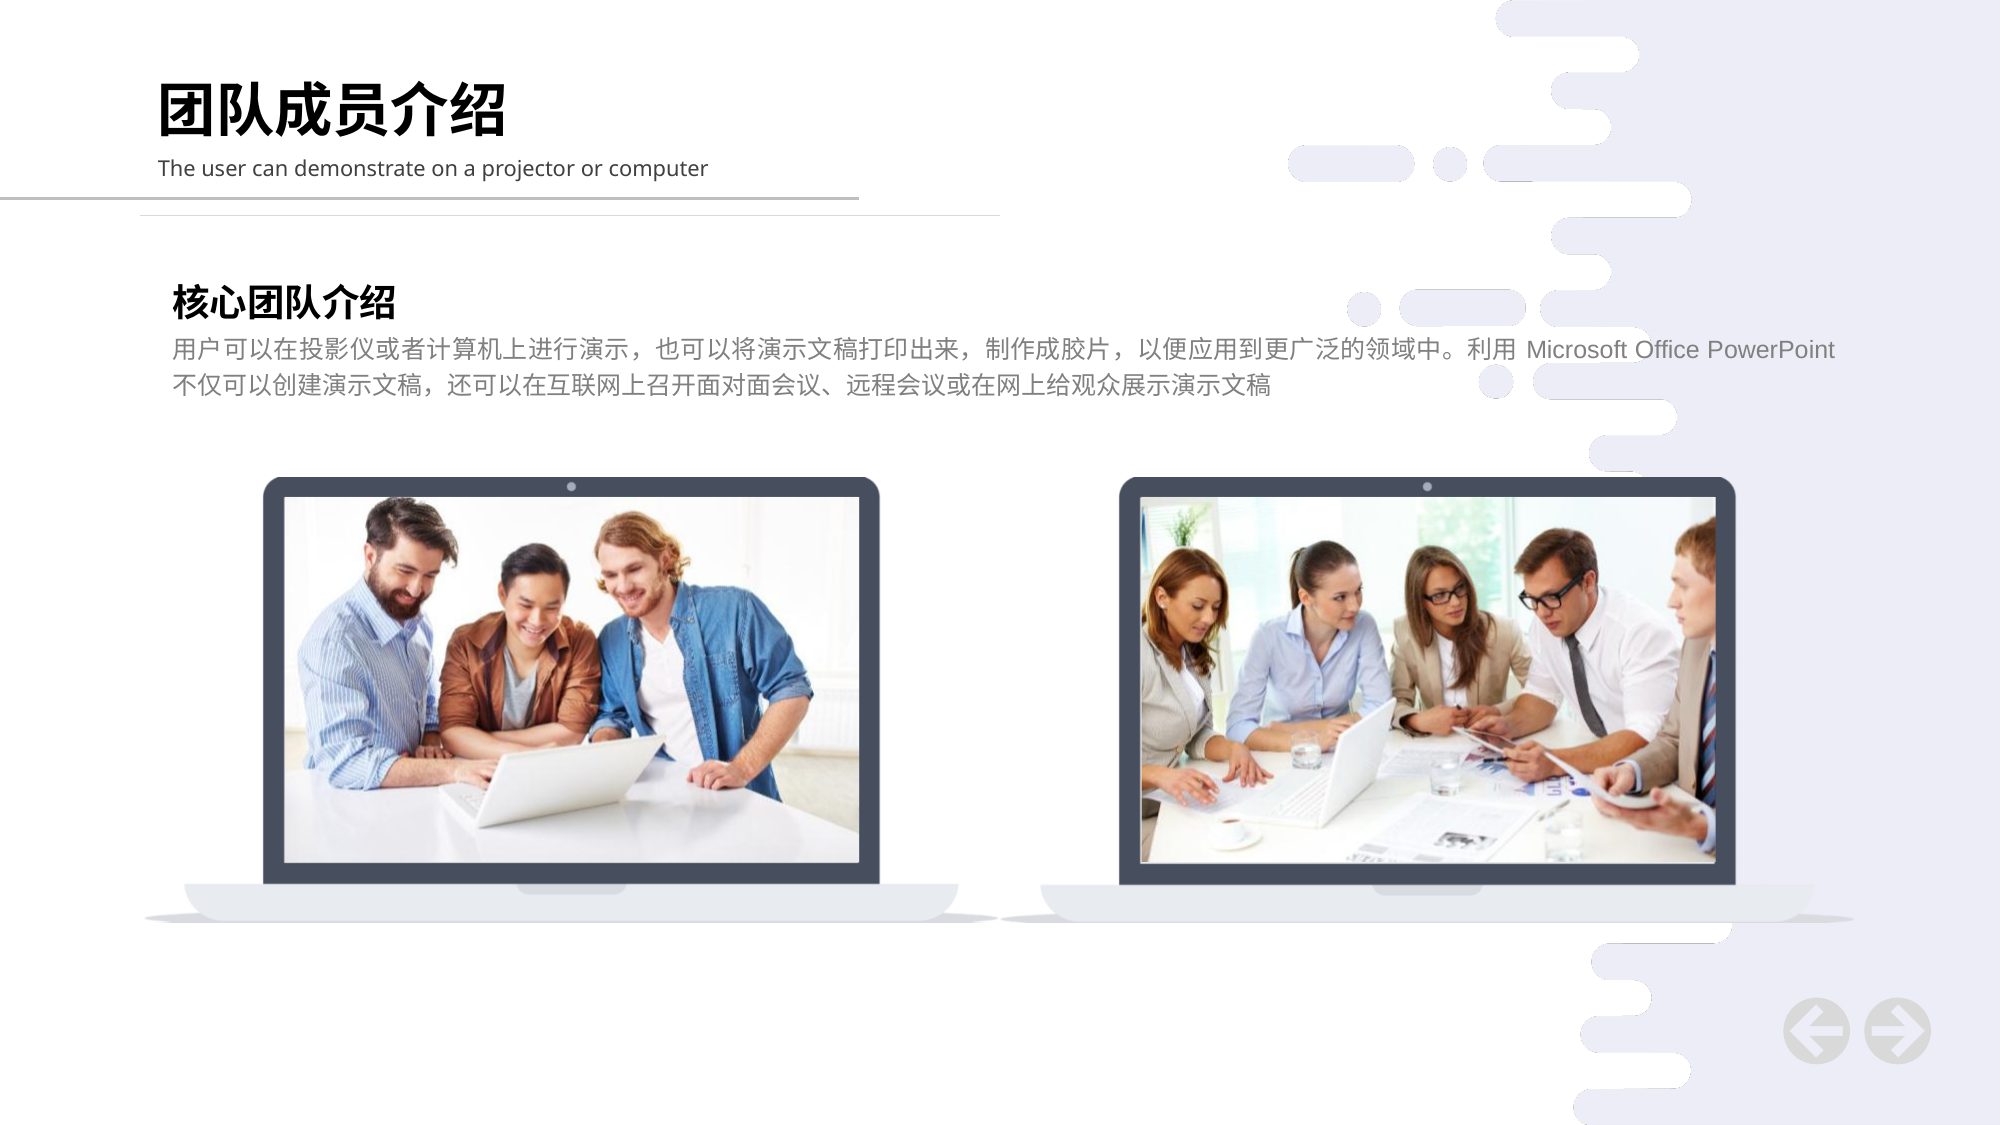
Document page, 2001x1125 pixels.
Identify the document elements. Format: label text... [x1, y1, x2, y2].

picture [143, 0, 2000, 1125]
text_box 团队成员介绍 [143, 65, 700, 143]
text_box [157, 262, 1857, 409]
text_box The user can demonstrate on a projector or computer [143, 143, 797, 188]
